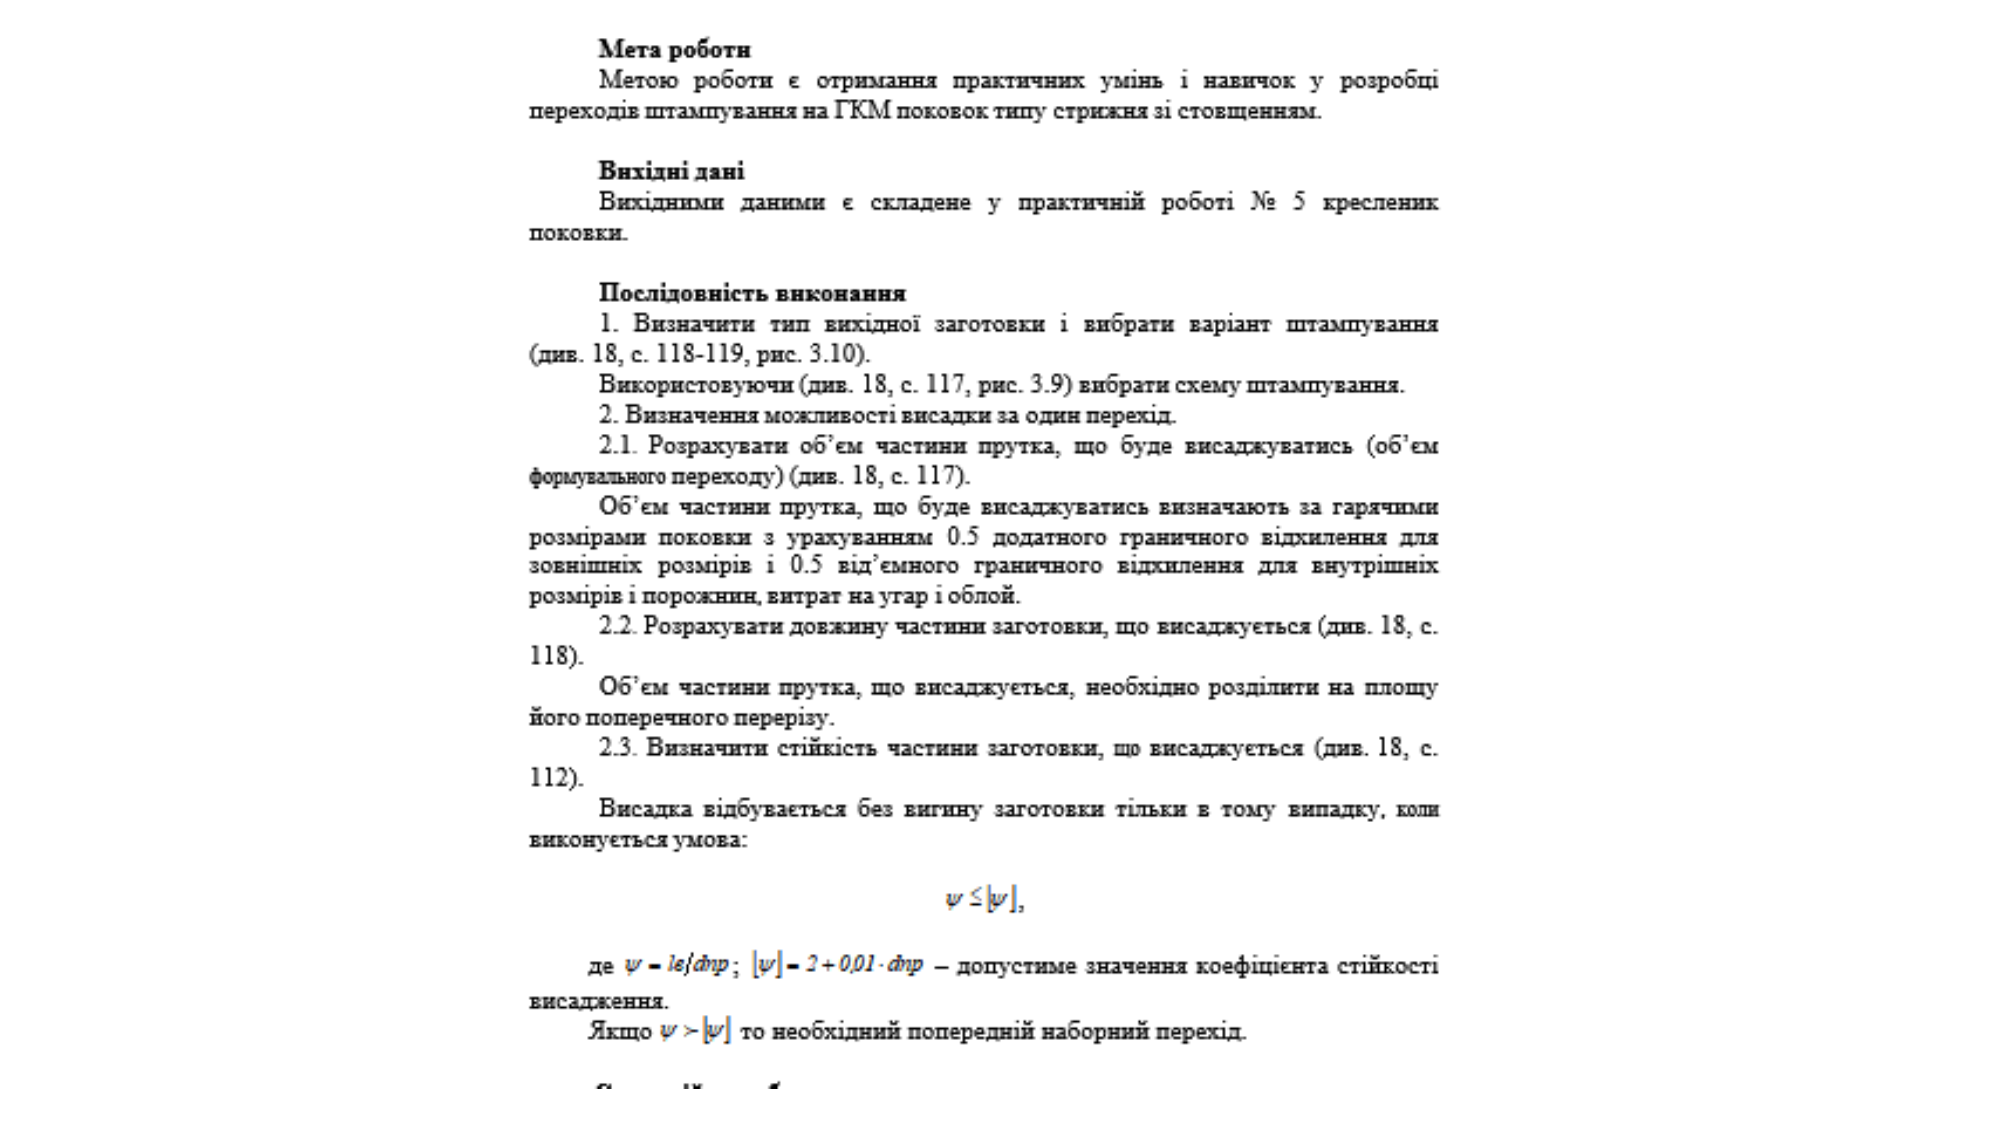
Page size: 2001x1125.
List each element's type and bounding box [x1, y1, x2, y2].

picture [516, 16, 1467, 1089]
